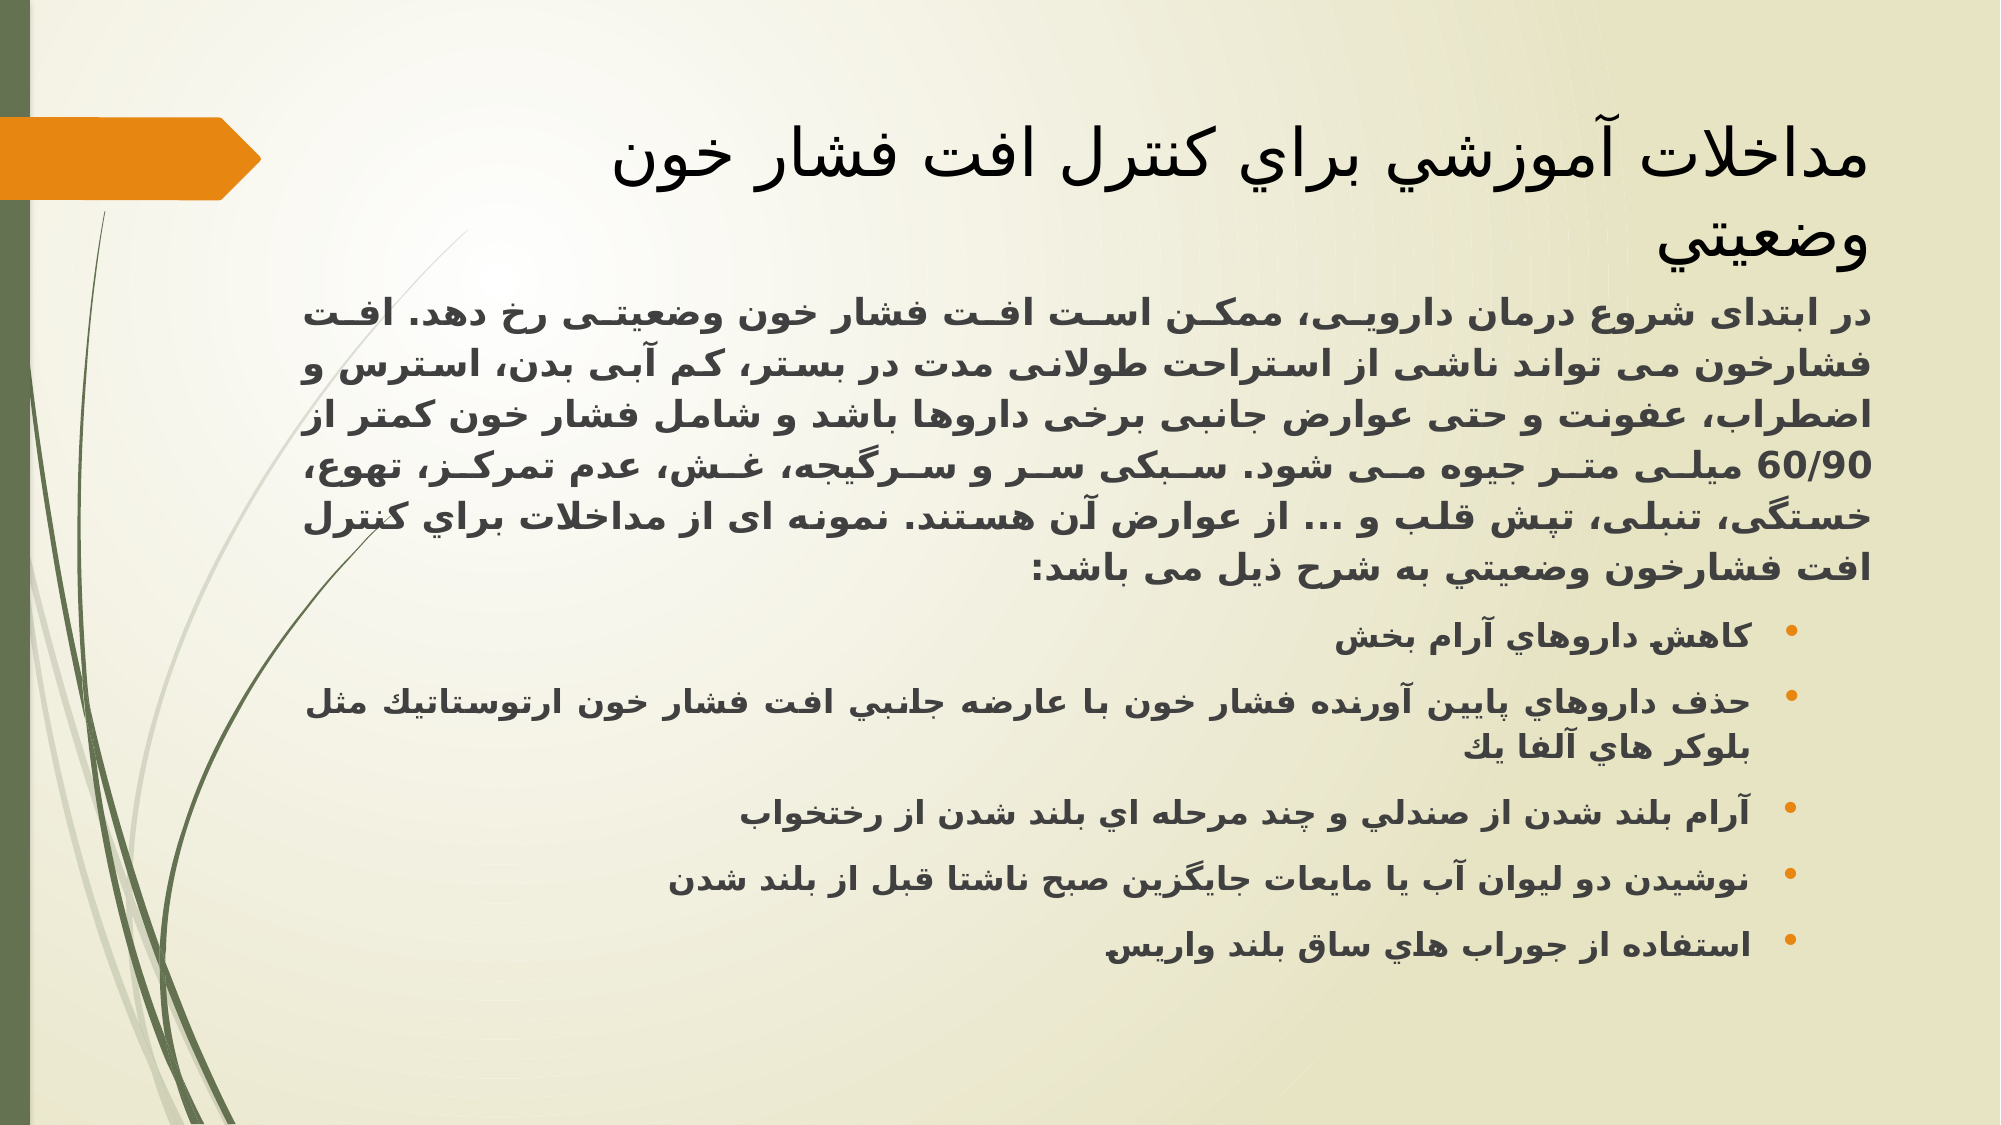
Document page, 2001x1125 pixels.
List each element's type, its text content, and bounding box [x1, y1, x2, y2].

list در ابتدای شروع درمان دارویی، ممکن است افت فشار خون وضعیتی رخ دهد. افت فشارخون می تواند ناشی از استراحت طولانی مدت در بستر، کم آبی بدن، استرس و اضطراب، عفونت و حتی عوارض جانبی برخی داروها باشد و شامل فشار خون کمتر از 60/90 میلی متر جیوه می شود. سبکی سر و سرگیجه، غش، عدم تمرکز، تهوع، خستگی، تنبلی، تپش قلب و ... از عوارض آن هستند. نمونه ای از مداخلات براي كنترل افت فشارخون وضعيتي به شرح ذیل می باشد: كاهش داروهاي آرام بخش حذف داروهاي پايين آورنده فشار خون با عارضه جانبي افت فشار خون ارتوستاتیك مثل بلوكر هاي آلفا يك آرام بلند شدن از صندلي و چند مرحله اي بلند شدن از رختخواب نوشيدن دو ليوان آب يا مايعات جايگزين صبح ناشتا قبل از بلند شدن استفاده از جوراب هاي ساق بلند واريس [287, 273, 1888, 972]
title مداخلات آموزشي براي كنترل افت فشار خون وضعيتي [425, 102, 1888, 273]
